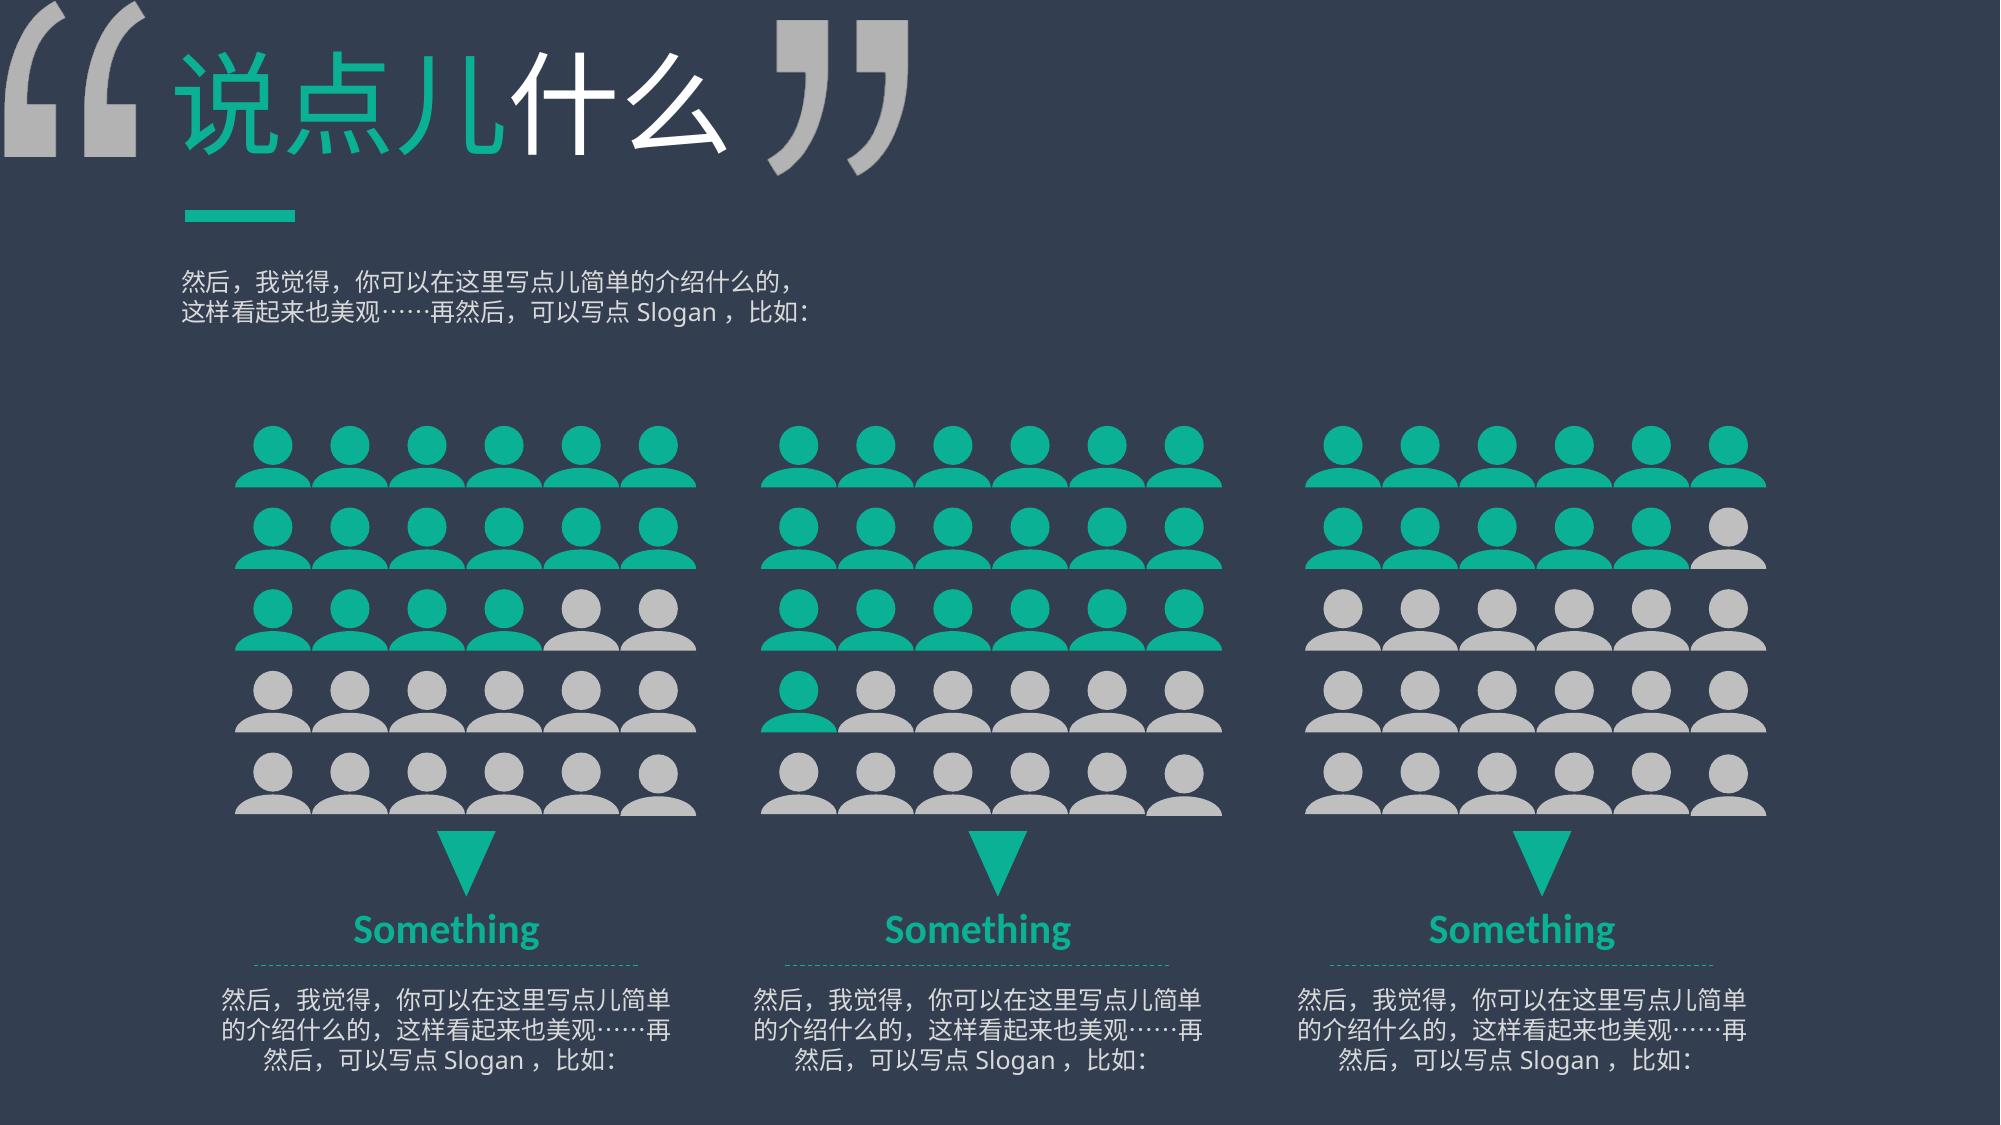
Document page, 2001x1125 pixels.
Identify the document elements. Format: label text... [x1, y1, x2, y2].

text_box [1511, 830, 1574, 900]
text_box [966, 830, 1029, 900]
picture [0, 0, 153, 175]
text_box Something [870, 894, 1087, 960]
picture [758, 2, 928, 189]
text_box Something [338, 894, 555, 960]
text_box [760, 425, 1223, 816]
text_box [1305, 425, 1767, 816]
text_box 说点儿什么 [155, 26, 748, 177]
text_box 然后，我觉得，你可以在这里写点儿简单的介绍什么的，这样看起来也美观……再然后，可以写点Slogan，比如： [202, 977, 691, 1112]
text_box 然后，我觉得，你可以在这里写点儿简单的介绍什么的，这样看起来也美观……再然后，可以写点Slogan，比如： [734, 977, 1223, 1112]
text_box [235, 425, 697, 816]
text_box [435, 830, 498, 900]
text_box Something [1414, 894, 1631, 960]
text_box 然后，我觉得，你可以在这里写点儿简单的介绍什么的，这样看起来也美观……再然后，可以写点Slogan，比如： [166, 259, 820, 365]
text_box 然后，我觉得，你可以在这里写点儿简单的介绍什么的，这样看起来也美观……再然后，可以写点Slogan，比如： [1278, 977, 1767, 1112]
